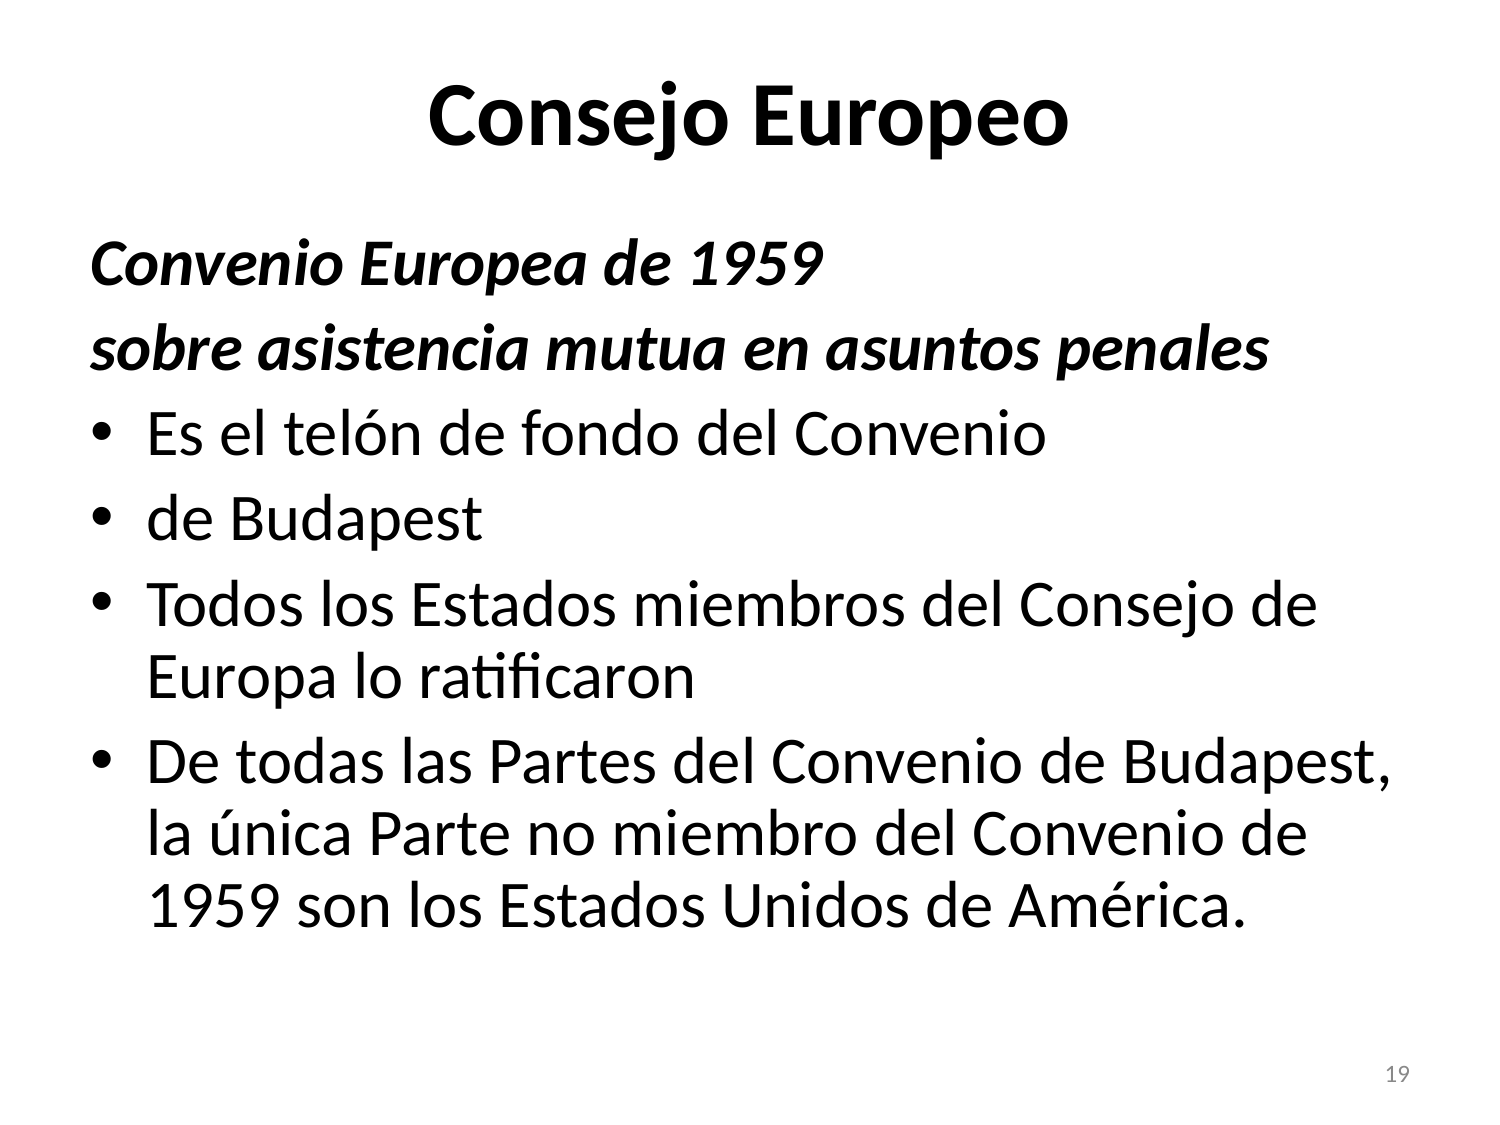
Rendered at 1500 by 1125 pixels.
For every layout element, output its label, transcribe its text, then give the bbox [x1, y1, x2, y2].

list Convenio Europea de 1959 sobre asistencia mutua en asuntos penales Es el telón de fondo del Convenio de Budapest Todos los Estados miembros del Consejo de Europa lo ratificaron De todas las Partes del Convenio de Budapest, la única Parte no miembro del Convenio de 1959 son los Estados Unidos de América. [75, 220, 1425, 1068]
title Consejo Europeo [75, 45, 1425, 172]
slide_number 19 [1074, 1042, 1425, 1103]
